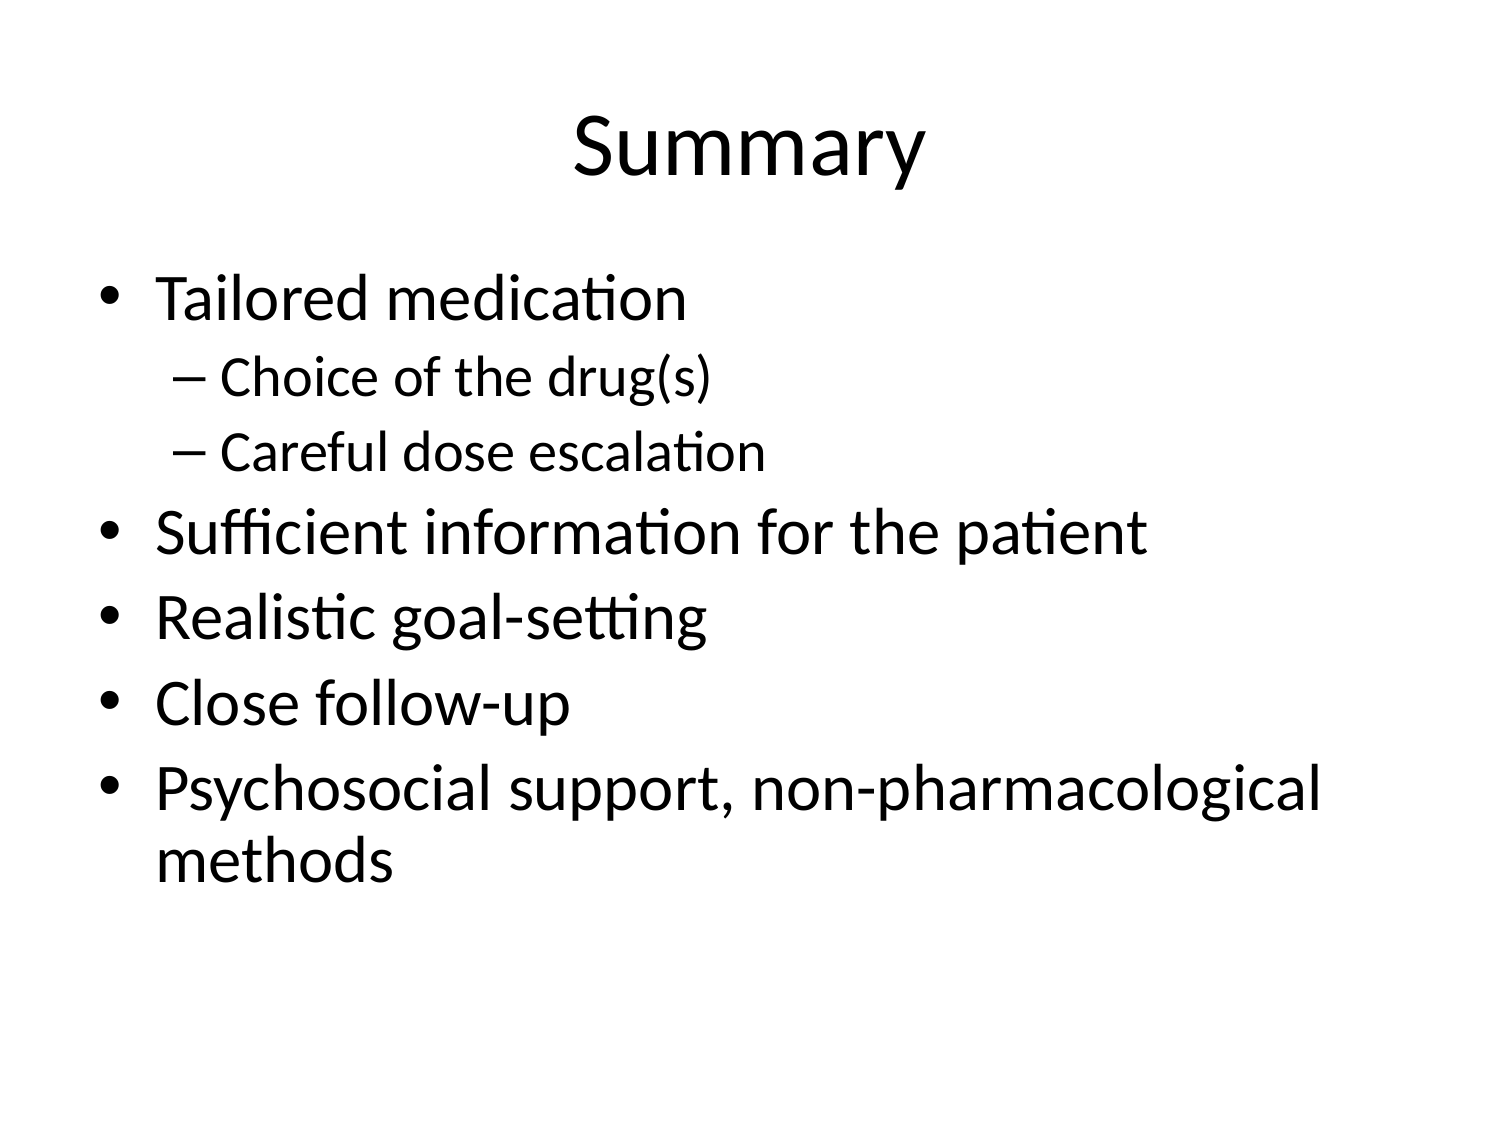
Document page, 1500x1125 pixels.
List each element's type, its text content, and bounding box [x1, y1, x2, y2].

title Summary [74, 44, 1426, 233]
list Tailored medication Choice of the drug(s) Careful dose escalation Sufficient information for the patient Realistic goal-setting Close follow-up Psychosocial support, non-pharmacological methods [83, 254, 1460, 1036]
